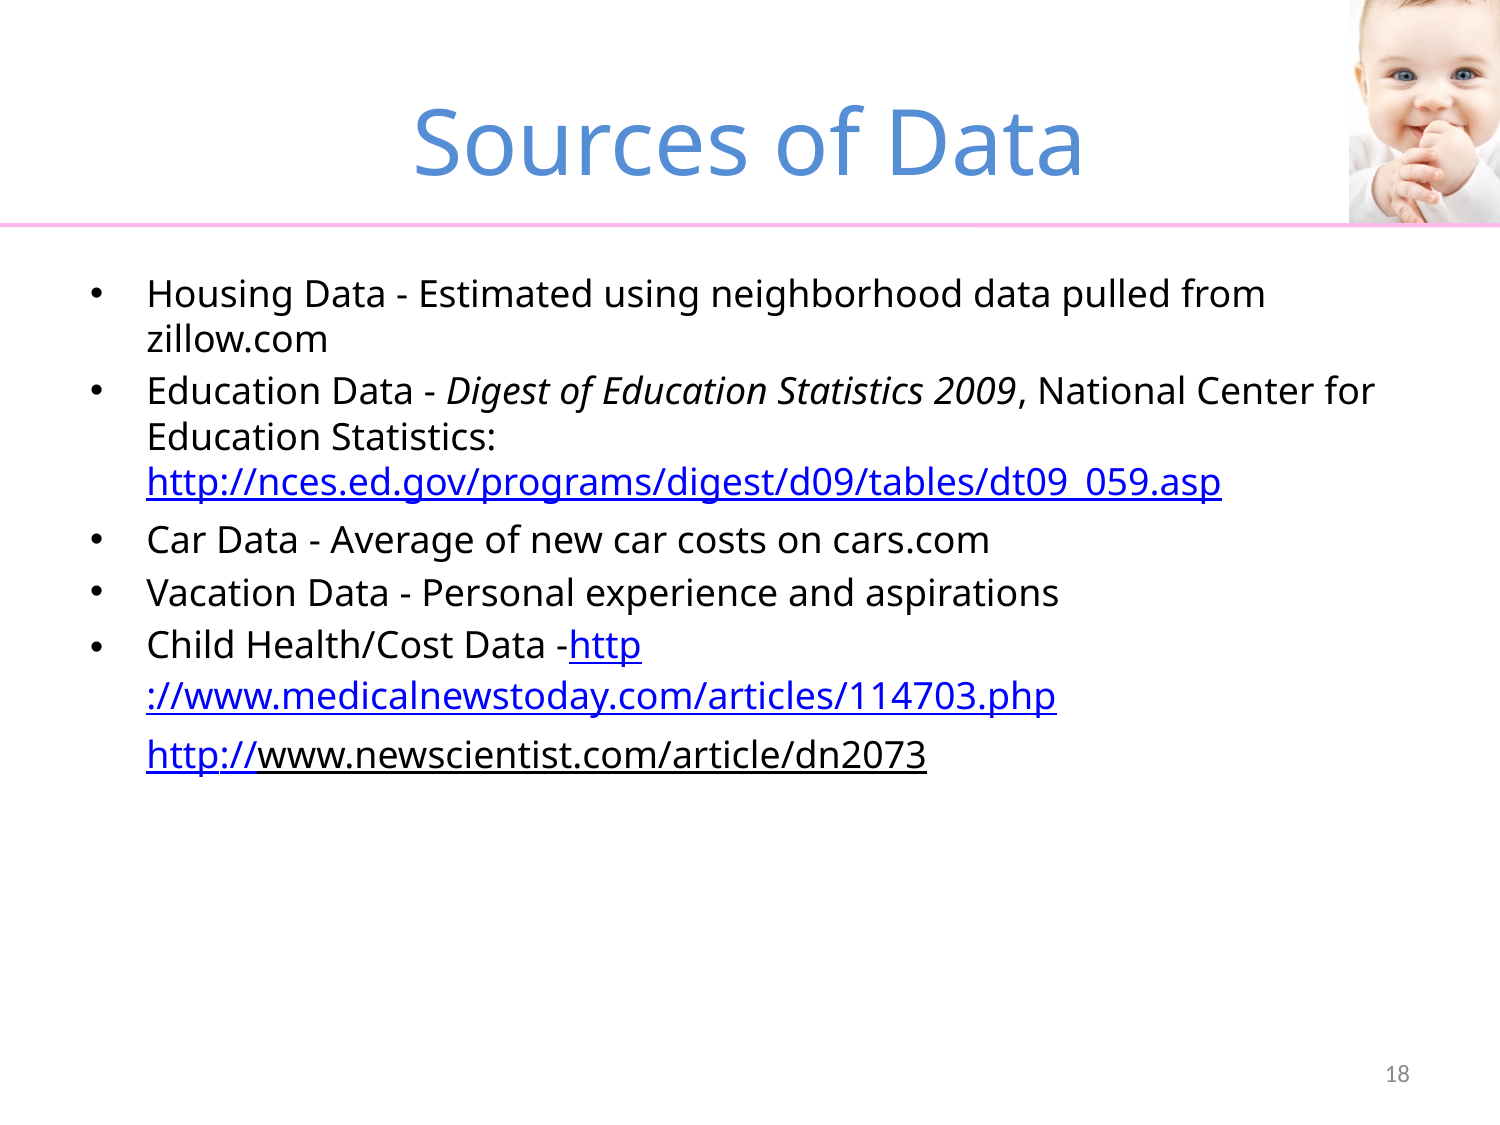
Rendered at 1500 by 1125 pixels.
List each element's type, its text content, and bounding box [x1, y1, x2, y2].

title Sources of Data [75, 45, 1425, 233]
slide_number 18 [1074, 1042, 1425, 1103]
list Housing Data - Estimated using neighborhood data pulled from zillow.com Education Data - Digest of Education Statistics 2009, National Center for Education Statistics: http://nces.ed.gov/programs/digest/d09/tables/dt09_059.asp Car Data - Average of new car costs on cars.com Vacation Data - Personal experience and aspirations Child Health/Cost Data -http://www.medicalnewstoday.com/articles/114703.php http://www.newscientist.com/article/dn2073 [75, 262, 1425, 1005]
picture [1349, 0, 1500, 223]
